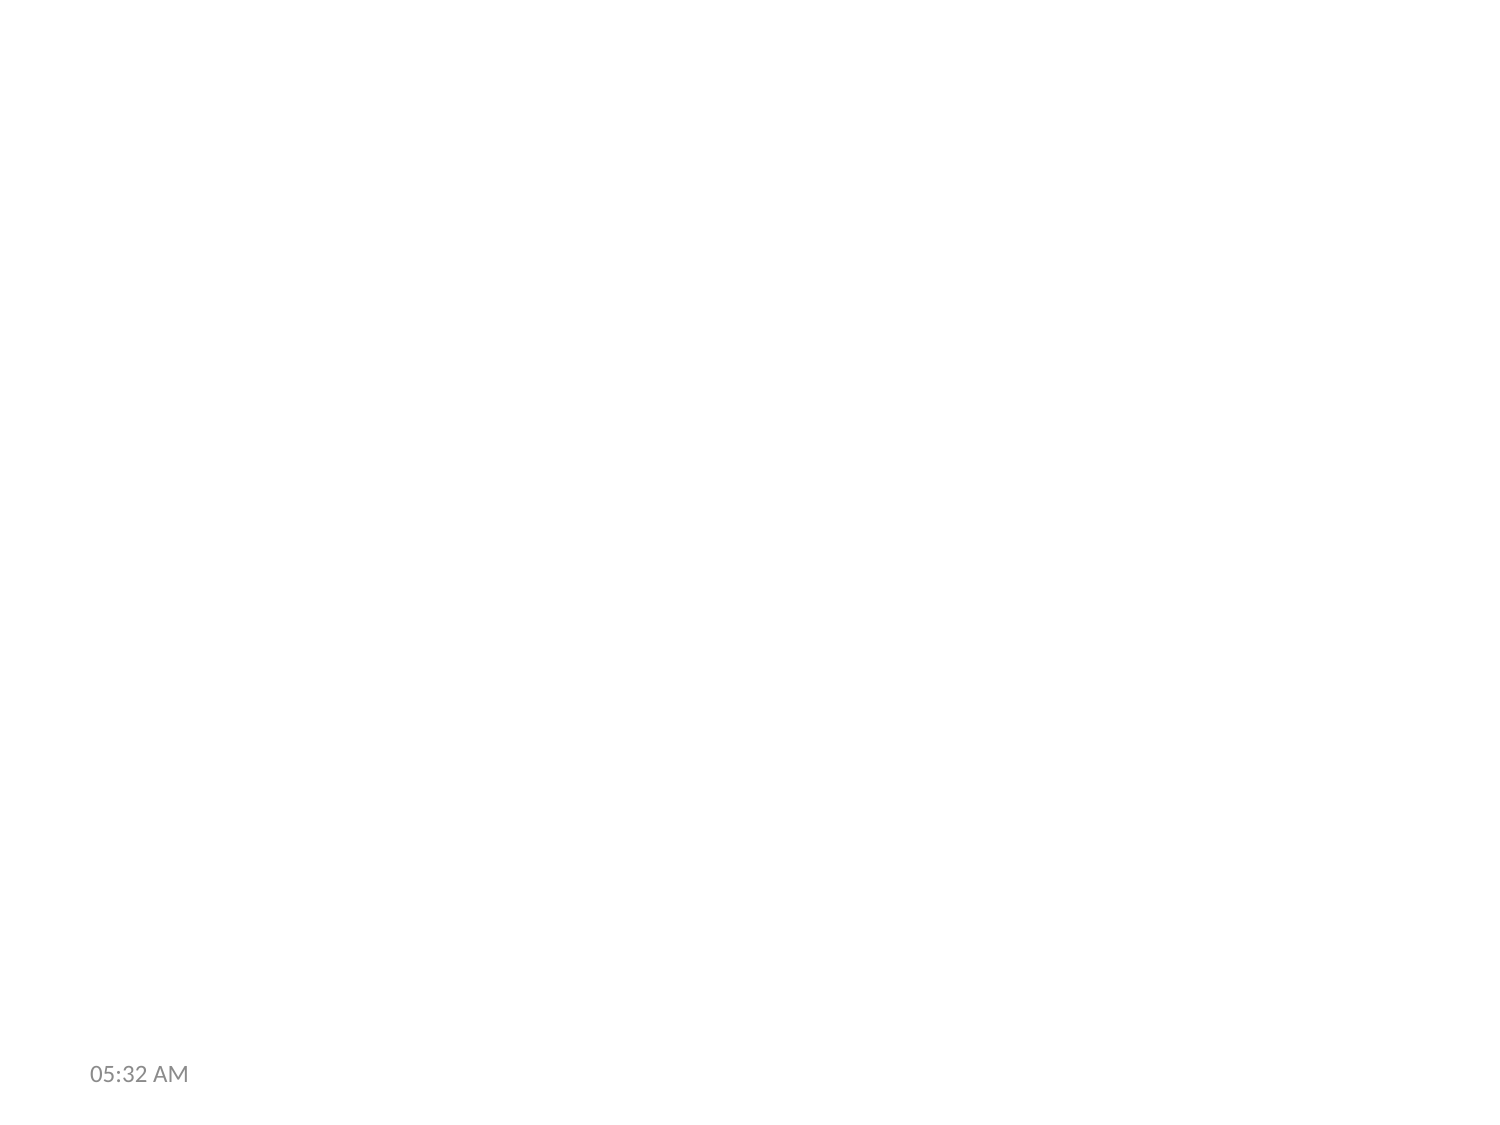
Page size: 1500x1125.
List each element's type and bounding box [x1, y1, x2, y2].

slide_number [75, 1042, 425, 1103]
